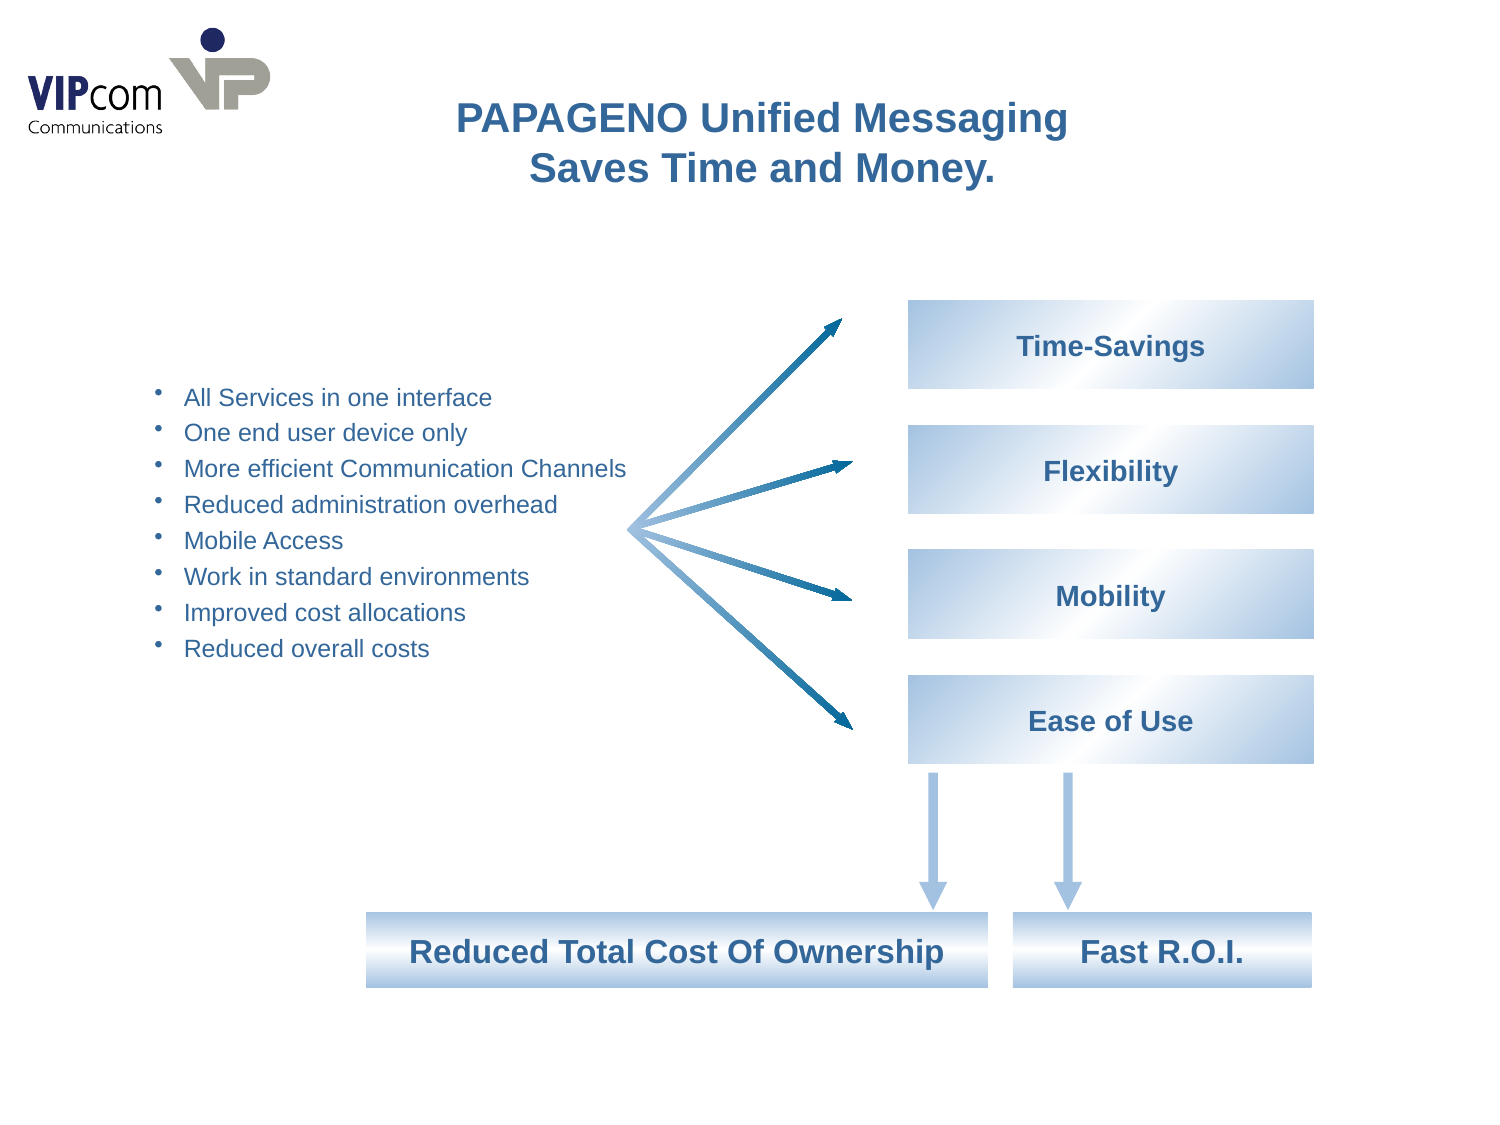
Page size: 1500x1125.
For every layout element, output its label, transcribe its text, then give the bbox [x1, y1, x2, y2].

text_box [631, 526, 779, 580]
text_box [779, 424, 1314, 531]
picture [24, 24, 274, 137]
text_box [630, 480, 779, 529]
title PAPAGENO Unified Messaging Saves Time and Money. [125, 97, 1400, 185]
text_box All Services in one interface One end user device only More efficient Communication Channels Reduced administration overhead Mobile Access Work in standard environments Improved cost allocations Reduced overall costs [139, 367, 643, 670]
text_box Fast R.O.I. [1012, 912, 1312, 988]
text_box Reduced Total Cost Of Ownership [366, 912, 988, 988]
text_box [779, 299, 1314, 424]
text_box [631, 534, 779, 668]
text_box [632, 377, 779, 524]
text_box [1061, 772, 1075, 911]
text_box [926, 772, 940, 911]
text_box [626, 526, 633, 534]
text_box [779, 531, 1314, 764]
